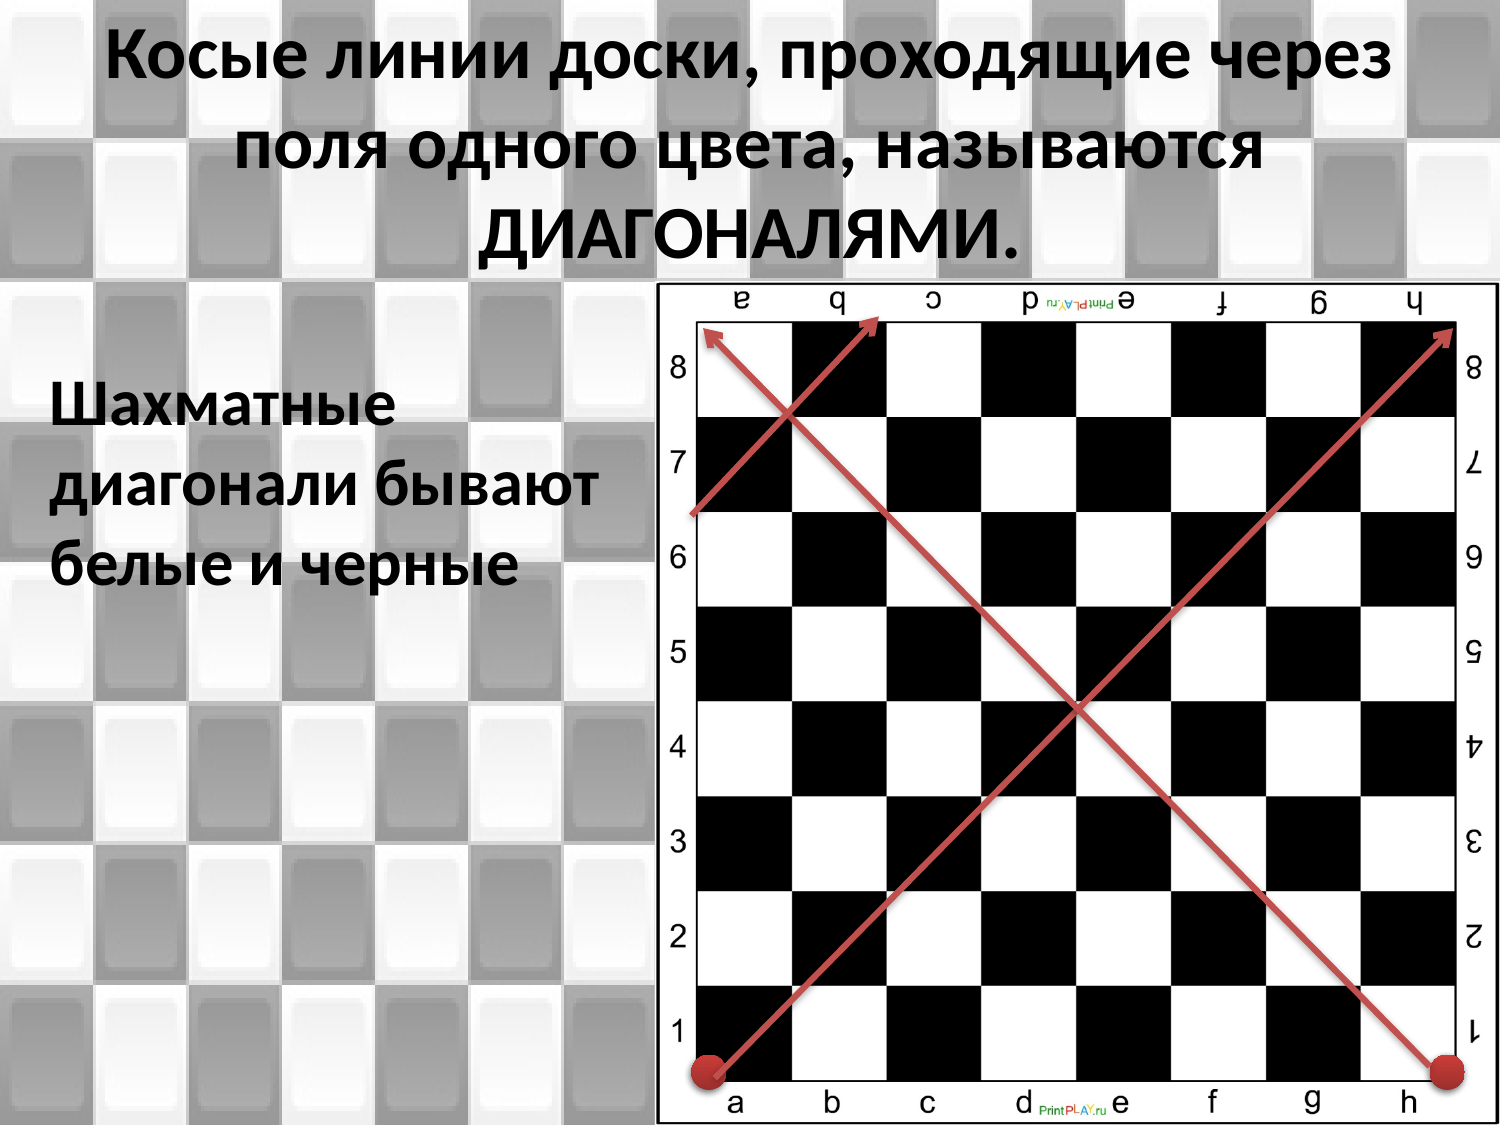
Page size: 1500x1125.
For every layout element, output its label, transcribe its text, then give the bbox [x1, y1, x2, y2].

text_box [696, 333, 1436, 1061]
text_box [685, 321, 885, 510]
text_box Шахматные диагонали бывают белые и черные [35, 351, 621, 607]
title Косые линии доски, проходящие через поля одного цвета, называются ДИАГОНАЛЯМИ. [75, 45, 1425, 233]
picture [655, 280, 1500, 1125]
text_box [708, 333, 1460, 1073]
